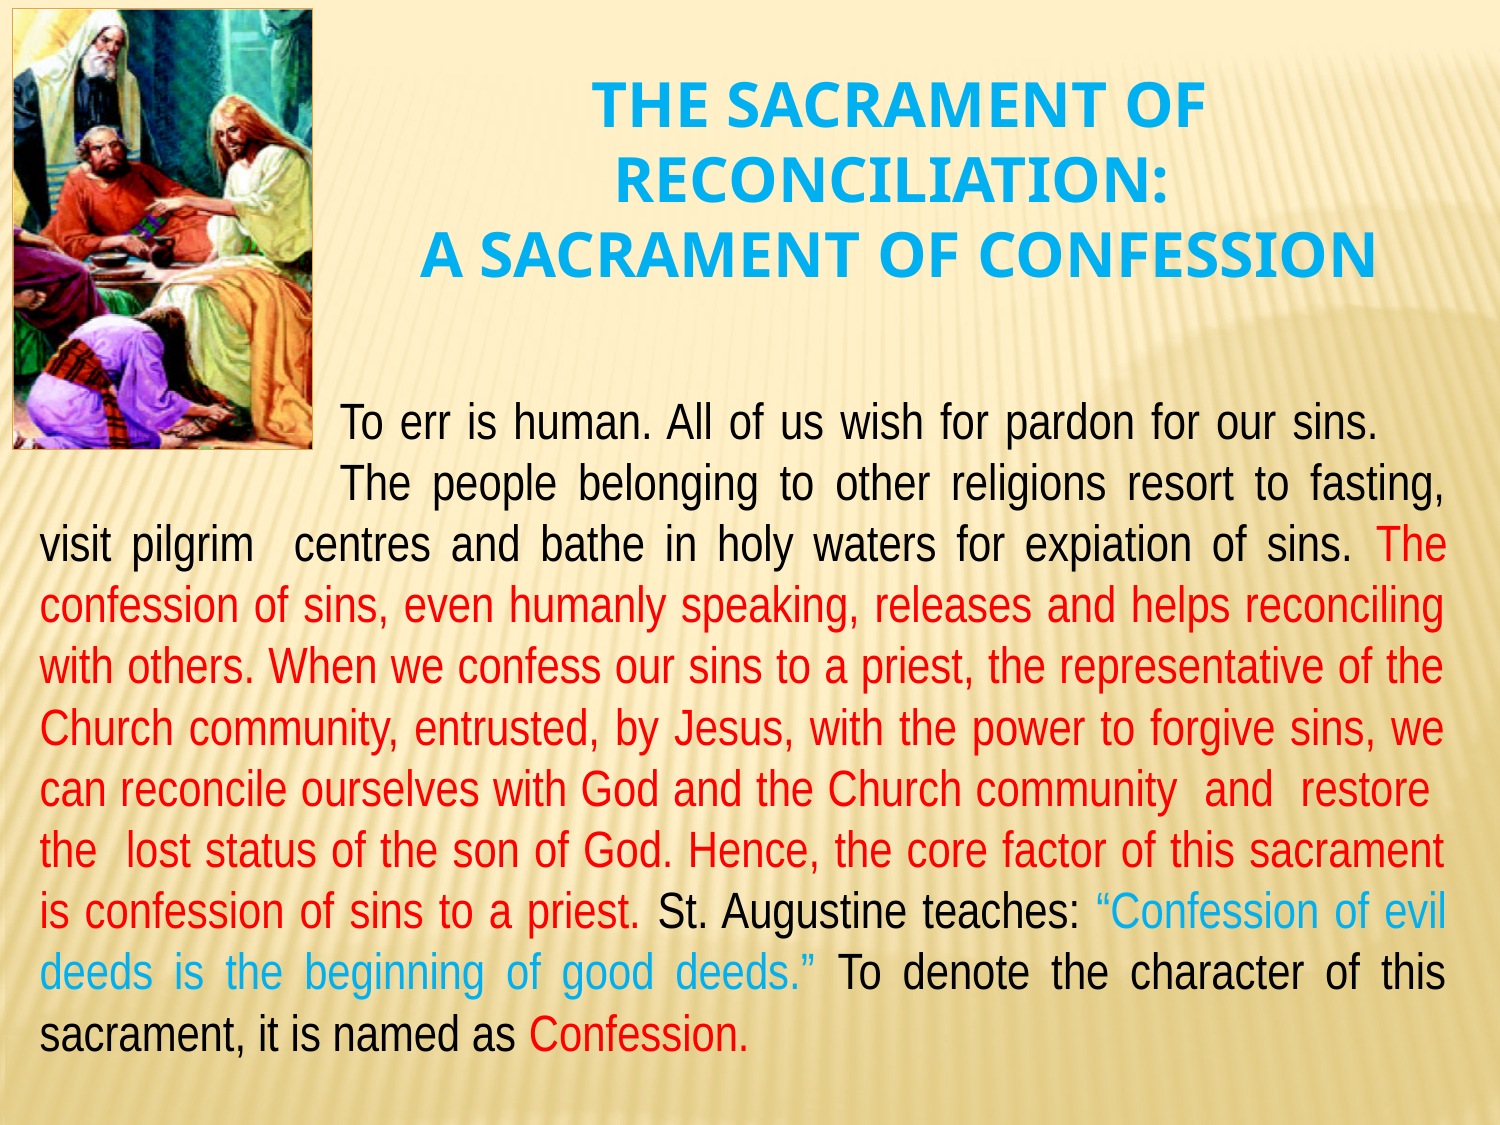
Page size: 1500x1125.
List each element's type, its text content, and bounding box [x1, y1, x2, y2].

picture [12, 8, 313, 451]
text_box To err is human. All of us wish for pardon for our sins. The people belonging to other religions resort to fasting, visit pilgrim centres and bathe in holy waters for expiation of sins. The confession of sins, even humanly speaking, releases and helps reconciling with others. When we confess our sins to a priest, the representative of the Church community, entrusted, by Jesus, with the power to forgive sins, we can reconcile ourselves with God and the Church community and restore the lost status of the son of God. Hence, the core factor of this sacrament is confession of sins to a priest. St. Augustine teaches: “Confession of evil deeds is the beginning of good deeds.” To denote the character of this sacrament, it is named as Confession. [24, 380, 1463, 1069]
text_box THE SACRAMENT OF RECONCILIATION: A SACRAMENT OF CONFESSION [322, 57, 1500, 298]
